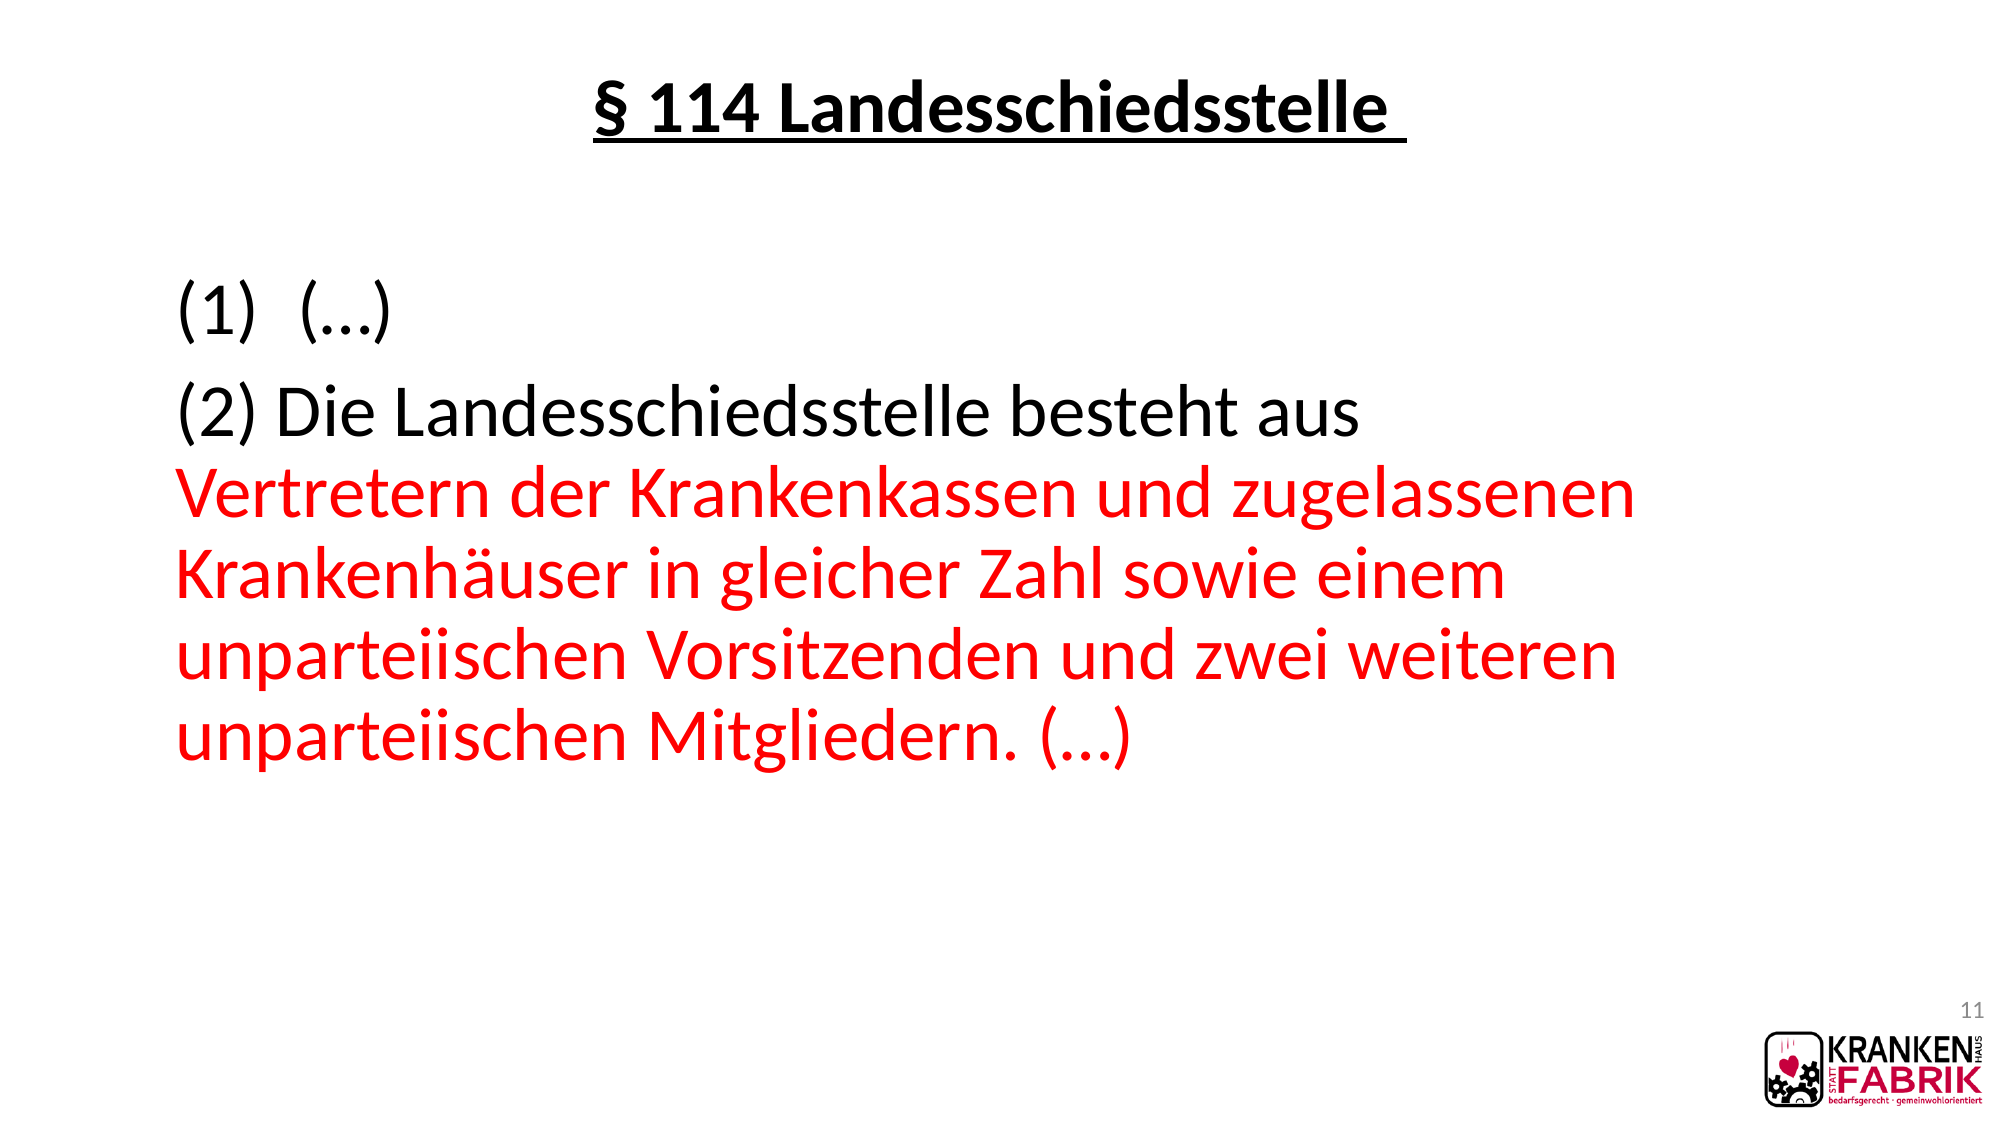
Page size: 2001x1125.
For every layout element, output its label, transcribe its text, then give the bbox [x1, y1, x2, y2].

title § 114 Landesschiedsstelle [137, 0, 1863, 218]
list (…) (2) Die Landesschiedsstelle besteht aus Vertretern der Krankenkassen und zugelassenen Krankenhäuser in gleicher Zahl sowie einem unparteiischen Vorsitzenden und zwei weiteren unparteiischen Mitgliedern. (…) [160, 262, 1709, 980]
slide_number 11 [1550, 979, 2000, 1039]
picture [1746, 1039, 2000, 1125]
